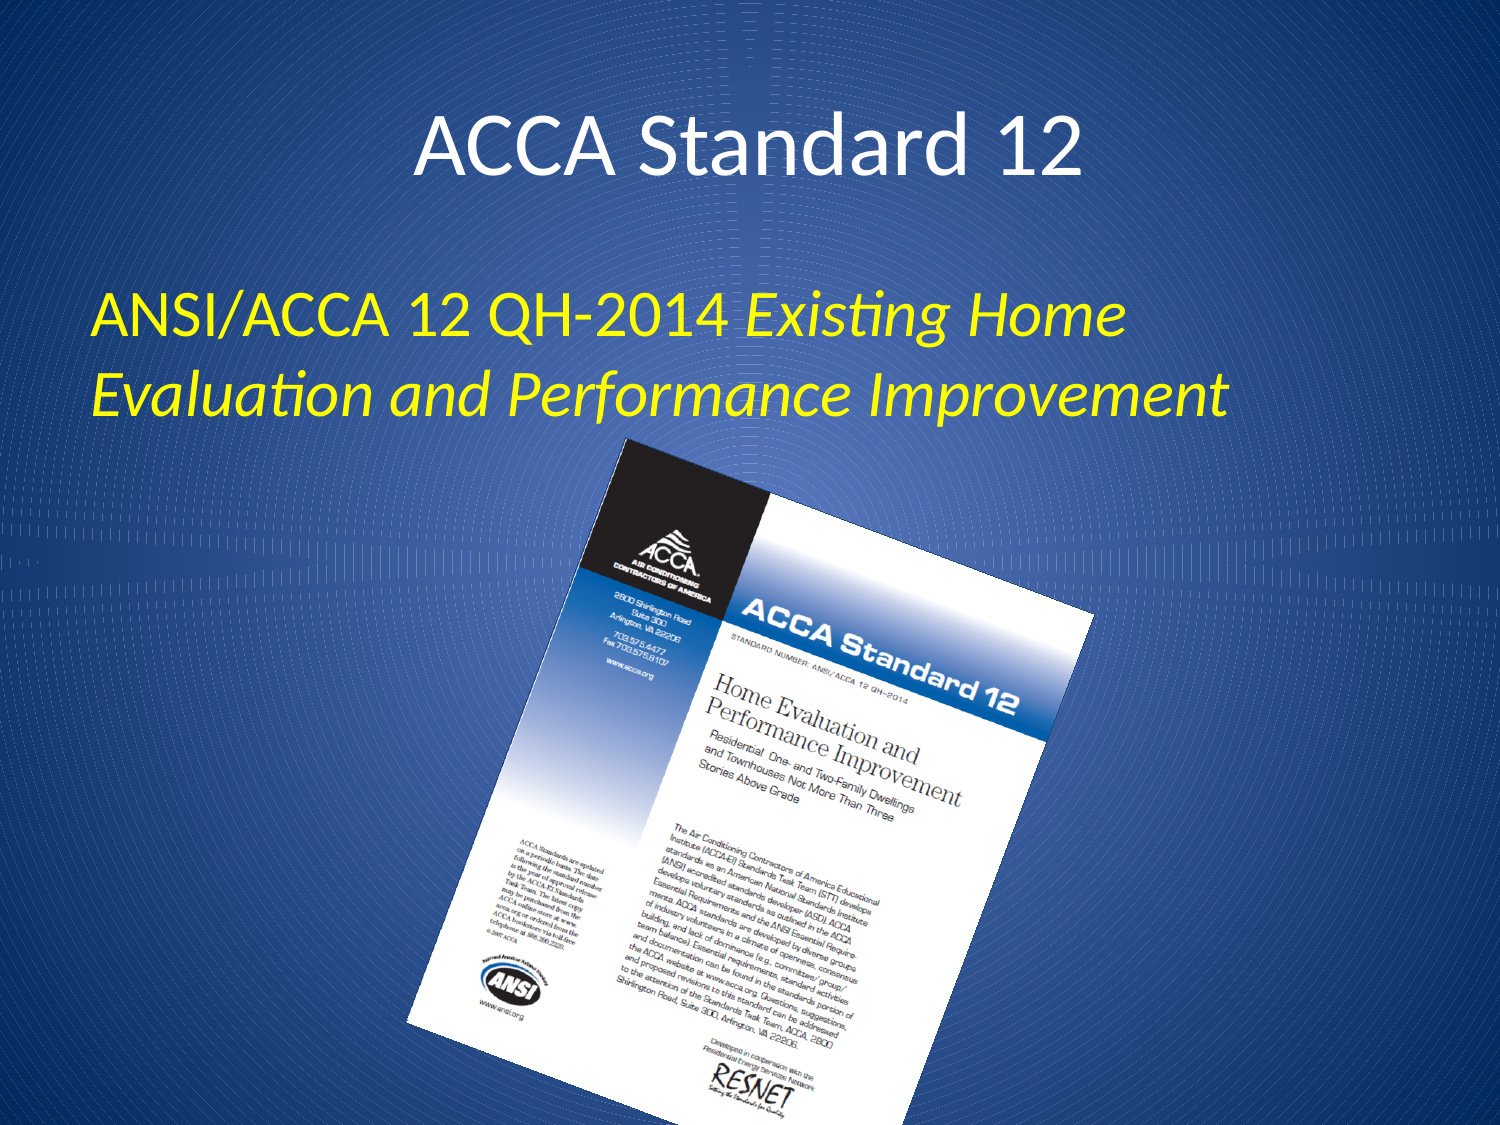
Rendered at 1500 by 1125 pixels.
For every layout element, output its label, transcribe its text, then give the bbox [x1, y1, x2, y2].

list ANSI/ACCA 12 QH-2014 Existing Home Evaluation and Performance Improvement [75, 262, 1425, 1005]
title ACCA Standard 12 [75, 45, 1425, 233]
picture [407, 438, 1095, 1125]
